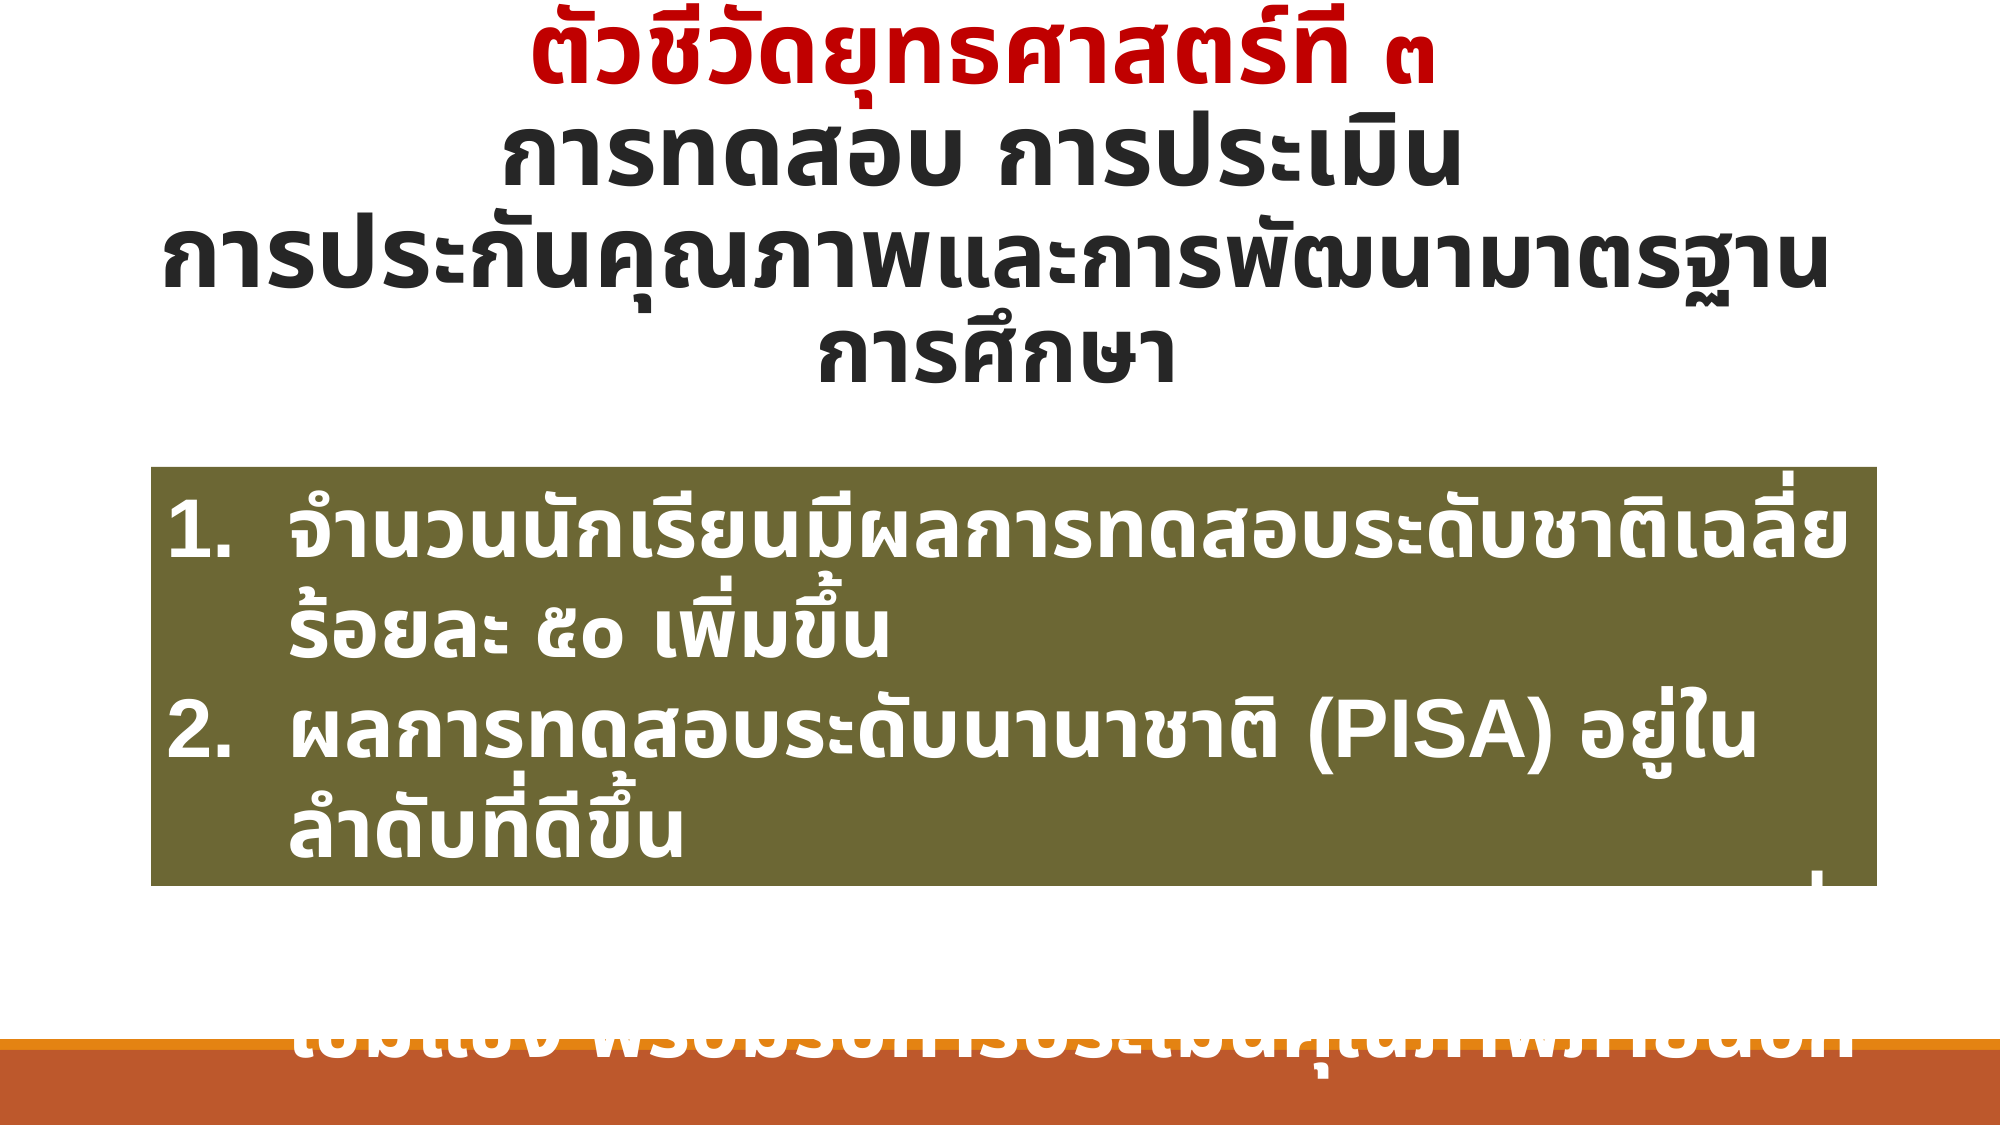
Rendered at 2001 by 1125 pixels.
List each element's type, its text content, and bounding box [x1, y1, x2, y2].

title ตัวชี้วัดยุทธศาสตร์ที่ ๓ การทดสอบ การประเมิน การประกันคุณภาพและการพัฒนามาตรฐานการศึกษา [80, 85, 1914, 409]
text_box จำนวนนักเรียนมีผลการทดสอบระดับชาติเฉลี่ยร้อยละ ๕๐ เพิ่มขึ้น ผลการทดสอบระดับนานาชาติ (PISA) อยู่ในลำดับที่ดีขึ้น สถานศึกษามีระบบการประกันคุณภาพภายในที่เข้มแข็ง พร้อมรับการประเมินคุณภาพภายนอก [151, 466, 1877, 886]
